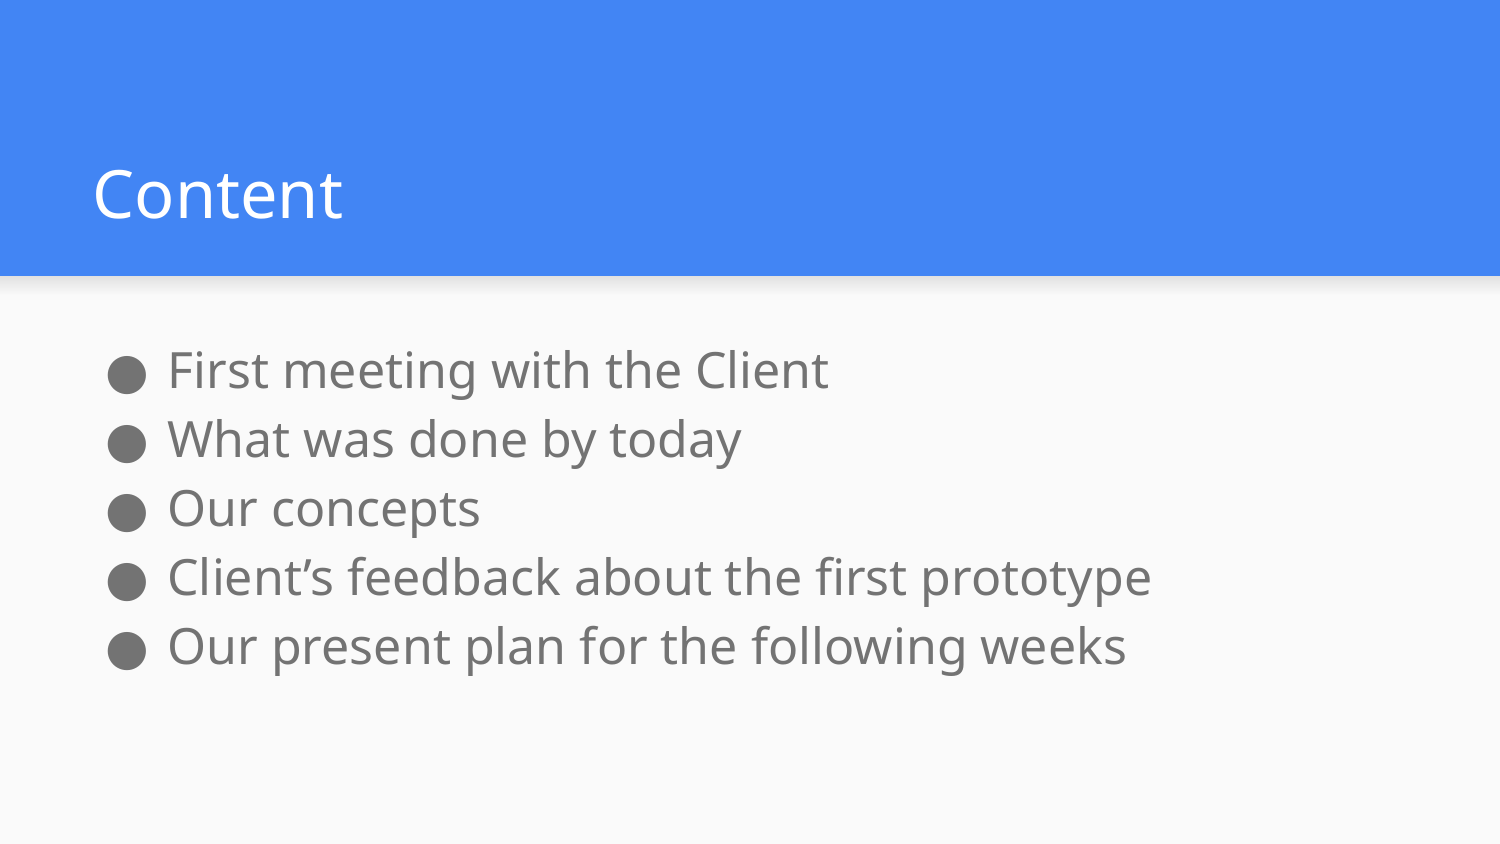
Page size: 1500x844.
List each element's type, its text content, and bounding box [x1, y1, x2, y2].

list First meeting with the Client What was done by today Our concepts Client’s feedback about the first prototype Our present plan for the following weeks [77, 314, 1427, 760]
title Content [77, 121, 1427, 248]
